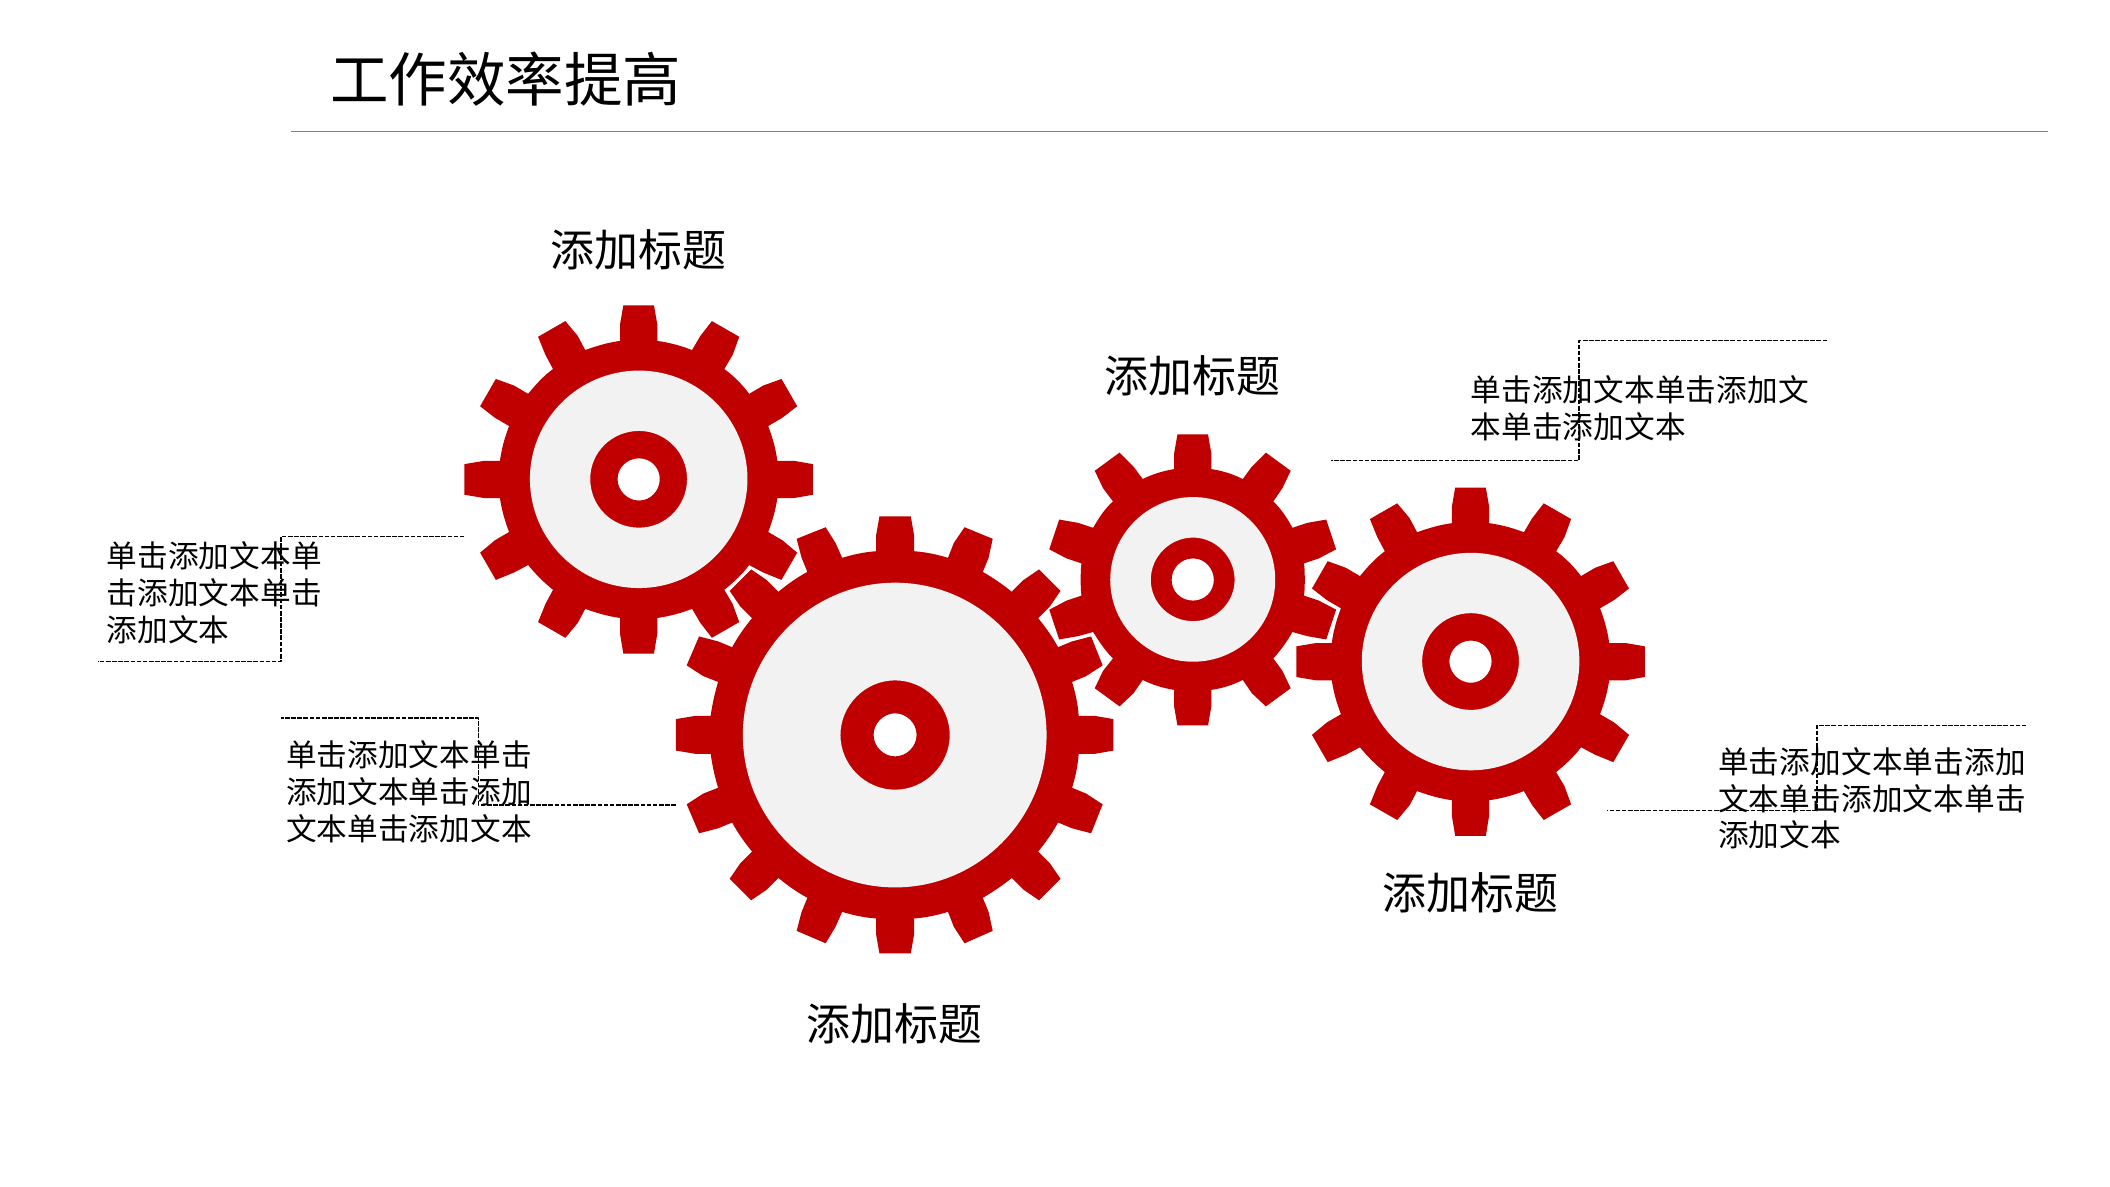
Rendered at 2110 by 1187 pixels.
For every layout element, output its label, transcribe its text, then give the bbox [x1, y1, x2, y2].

text_box 添加标题 [1054, 340, 1331, 410]
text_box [97, 536, 465, 662]
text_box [1331, 340, 1828, 461]
text_box 添加标题 [756, 989, 1033, 1058]
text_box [281, 717, 676, 805]
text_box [1049, 434, 1337, 726]
text_box 添加标题 [1332, 858, 1609, 927]
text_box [1296, 487, 1645, 836]
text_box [675, 516, 1114, 954]
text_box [464, 305, 813, 654]
text_box 单击添加文本单击添加文本单击添加文本 [90, 514, 354, 656]
text_box 单击添加文本单击添加文本单击添加文本单击添加文本 [1702, 720, 2053, 861]
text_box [1607, 725, 2027, 811]
text_box 单击添加文本单击添加文本单击添加文本单击添加文本 [270, 713, 571, 855]
title 工作效率提高 [318, 45, 697, 121]
text_box 添加标题 [500, 215, 778, 284]
